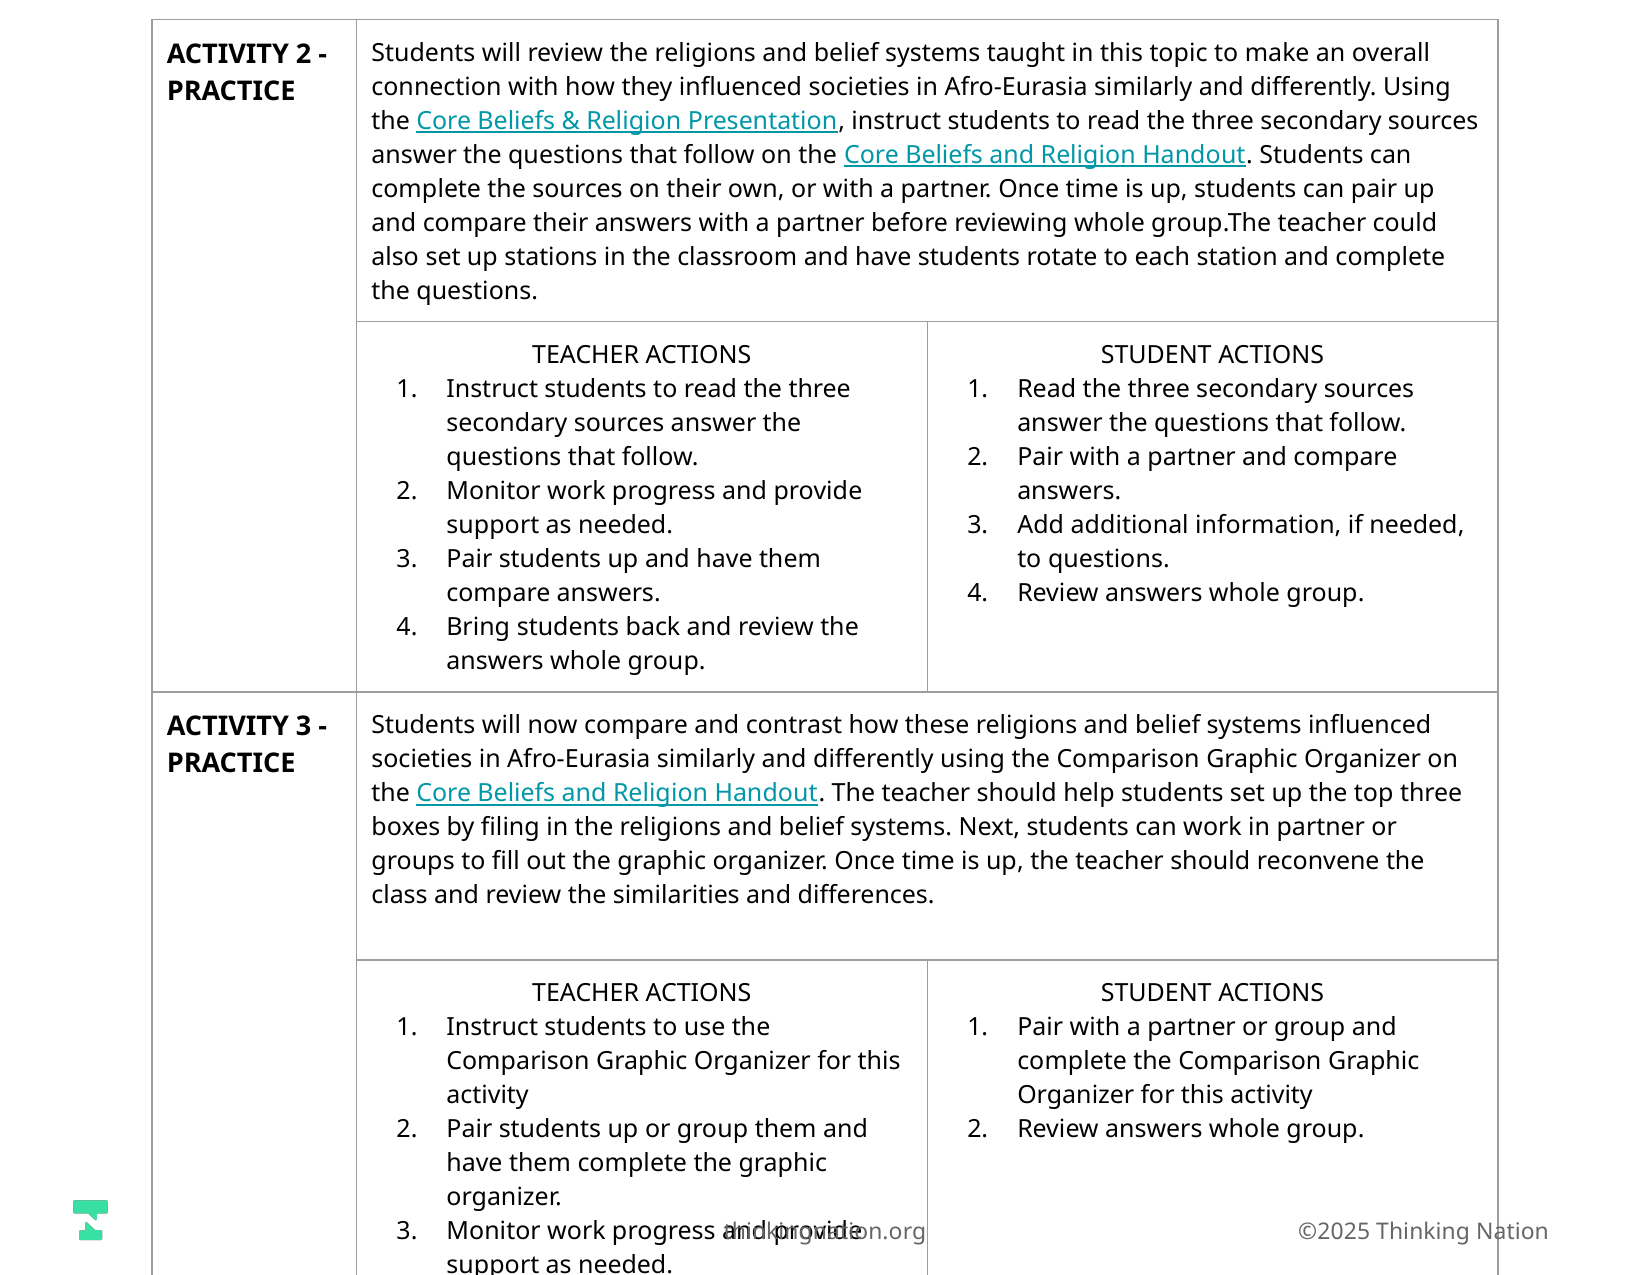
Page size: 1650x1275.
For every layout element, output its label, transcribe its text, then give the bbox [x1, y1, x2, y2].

table_cell STUDENT ACTIONS Pair with a partner or group and complete the Comparison Graphic Organizer for this activity Review answers whole group. [928, 961, 1497, 1275]
table_header ACTIVITY 2 - PRACTICE [153, 20, 356, 691]
text_box thinkingnation.org [629, 1200, 1021, 1240]
table_cell STUDENT ACTIONS Read the three secondary sources answer the questions that follow. Pair with a partner and compare answers. Add additional information, if needed, to questions. Review answers whole group. [928, 322, 1497, 691]
picture [62, 1192, 118, 1248]
table_cell Students will now compare and contrast how these religions and belief systems influenced societies in Afro-Eurasia similarly and differently using the Comparison Graphic Organizer on the Core Beliefs and Religion Handout. The teacher should help students set up the top three boxes by filing in the religions and belief systems. Next, students can work in partner or groups to fill out the graphic organizer. Once time is up, the teacher should reconvene the class and review the similarities and differences. [357, 693, 1497, 959]
table_cell TEACHER ACTIONS Instruct students to use the Comparison Graphic Organizer for this activity Pair students up or group them and have them complete the graphic organizer. Monitor work progress and provide support as needed. Bring students back and review the answers whole group. [357, 961, 927, 1275]
table_header Students will review the religions and belief systems taught in this topic to make an overall connection with how they influenced societies in Afro-Eurasia similarly and differently. Using the Core Beliefs & Religion Presentation, instruct students to read the three secondary sources answer the questions that follow on the Core Beliefs and Religion Handout. Students can complete the sources on their own, or with a partner. Once time is up, students can pair up and compare their answers with a partner before reviewing whole group.The teacher could also set up stations in the classroom and have students rotate to each station and complete the questions. [357, 20, 1497, 321]
table_cell TEACHER ACTIONS Instruct students to read the three secondary sources answer the questions that follow. Monitor work progress and provide support as needed. Pair students up and have them compare answers. Bring students back and review the answers whole group. [357, 322, 927, 691]
text_box ©2025 Thinking Nation [1174, 1200, 1566, 1240]
table_cell ACTIVITY 3 - PRACTICE [153, 693, 356, 1275]
